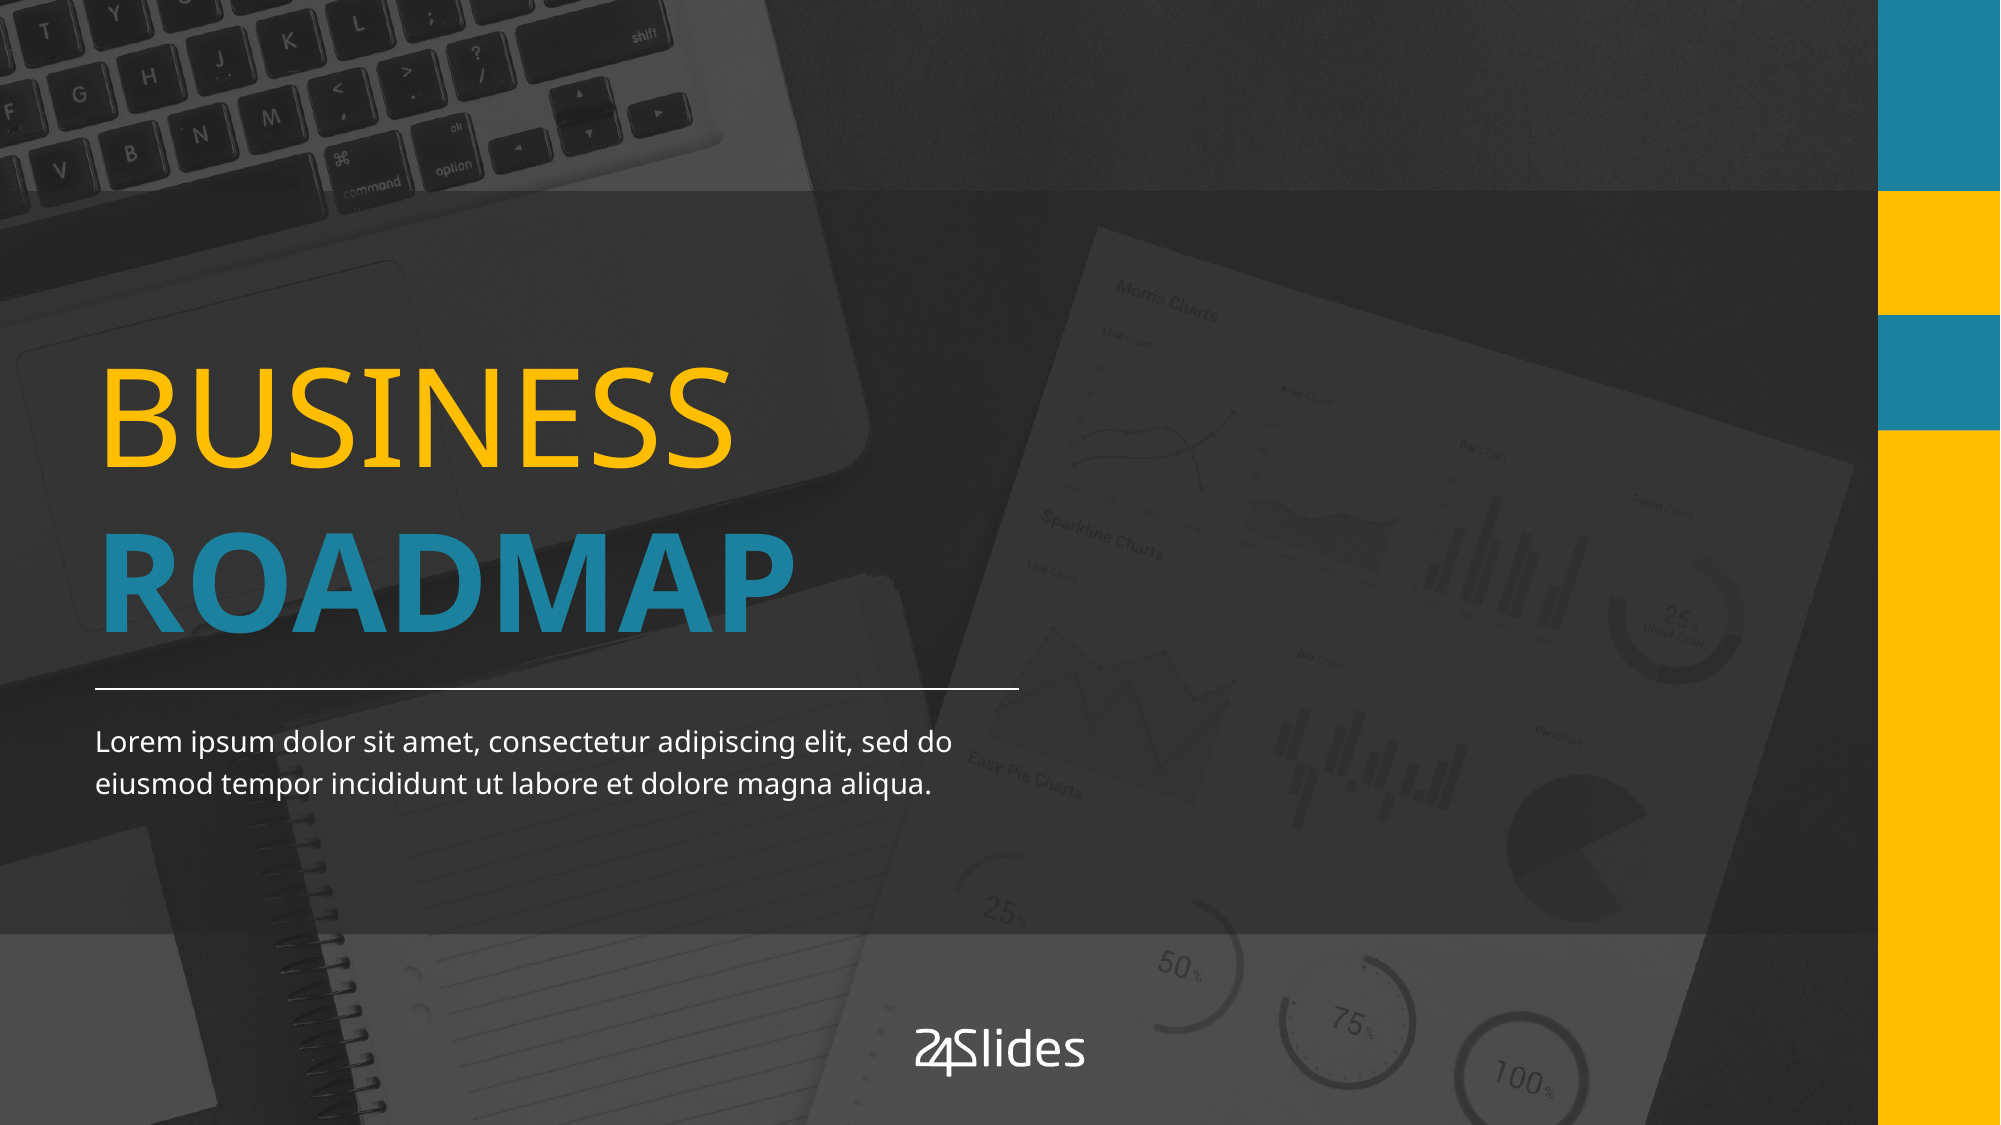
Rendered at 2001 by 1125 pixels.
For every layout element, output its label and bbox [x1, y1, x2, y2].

text_box [94, 327, 1453, 797]
picture [0, 0, 2000, 1125]
